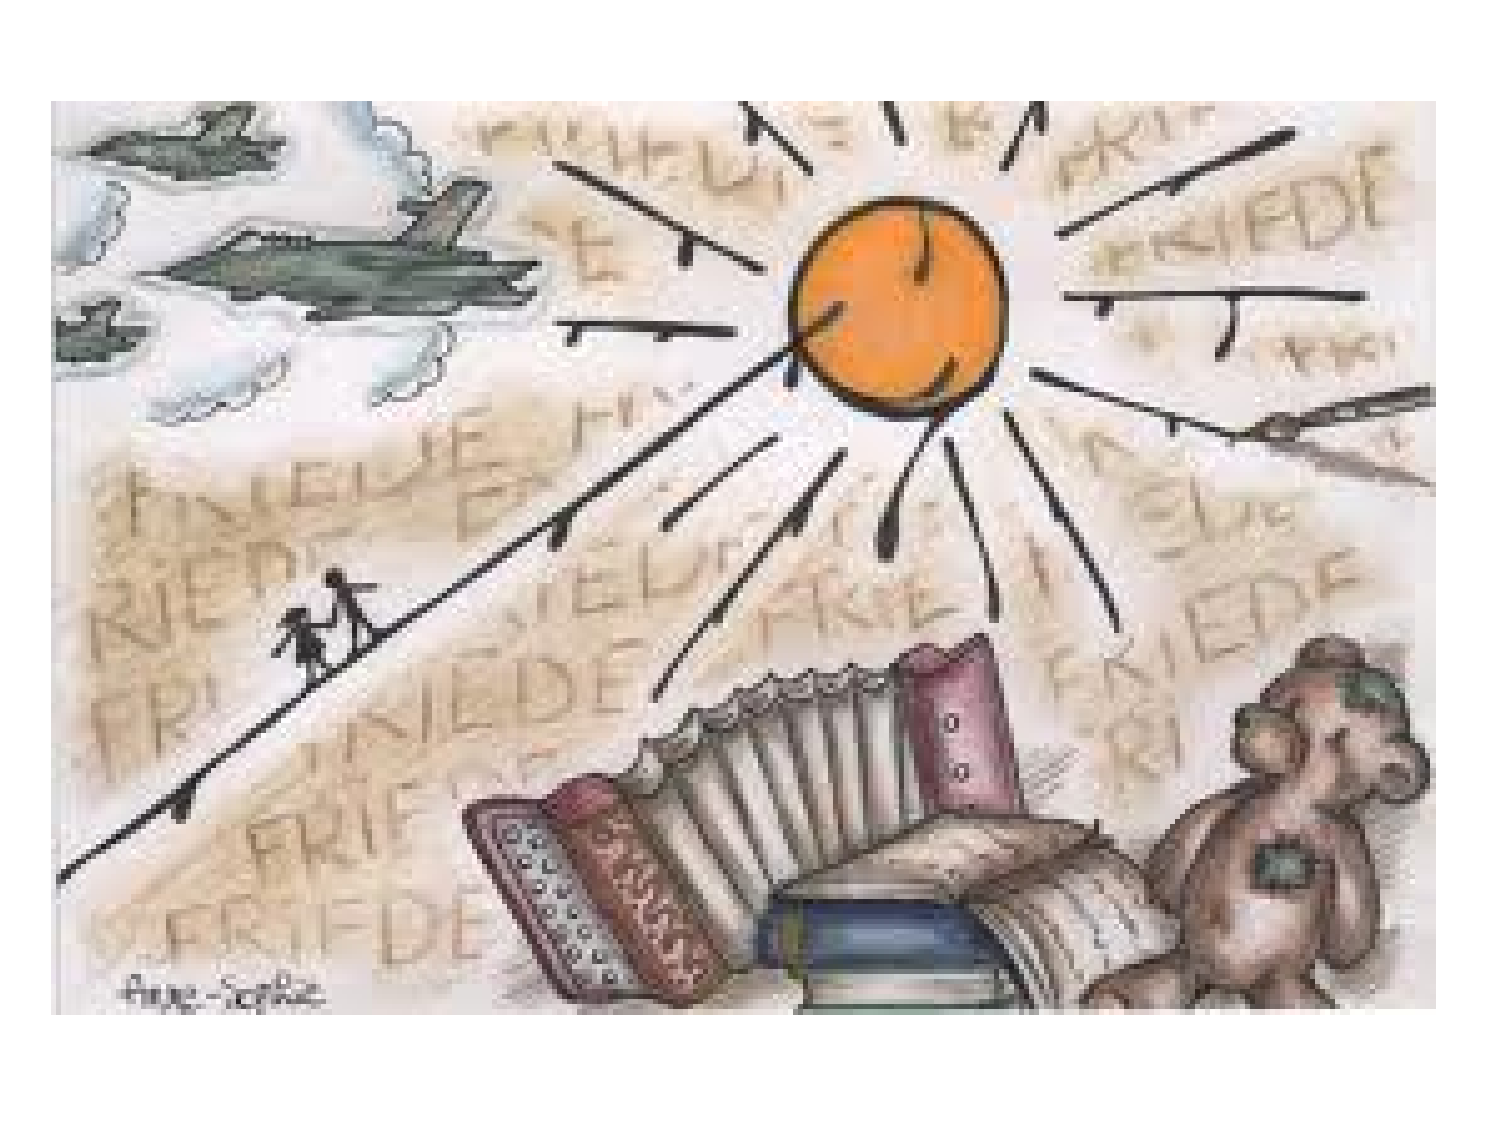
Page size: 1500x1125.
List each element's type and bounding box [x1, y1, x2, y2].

picture [51, 101, 1436, 1015]
